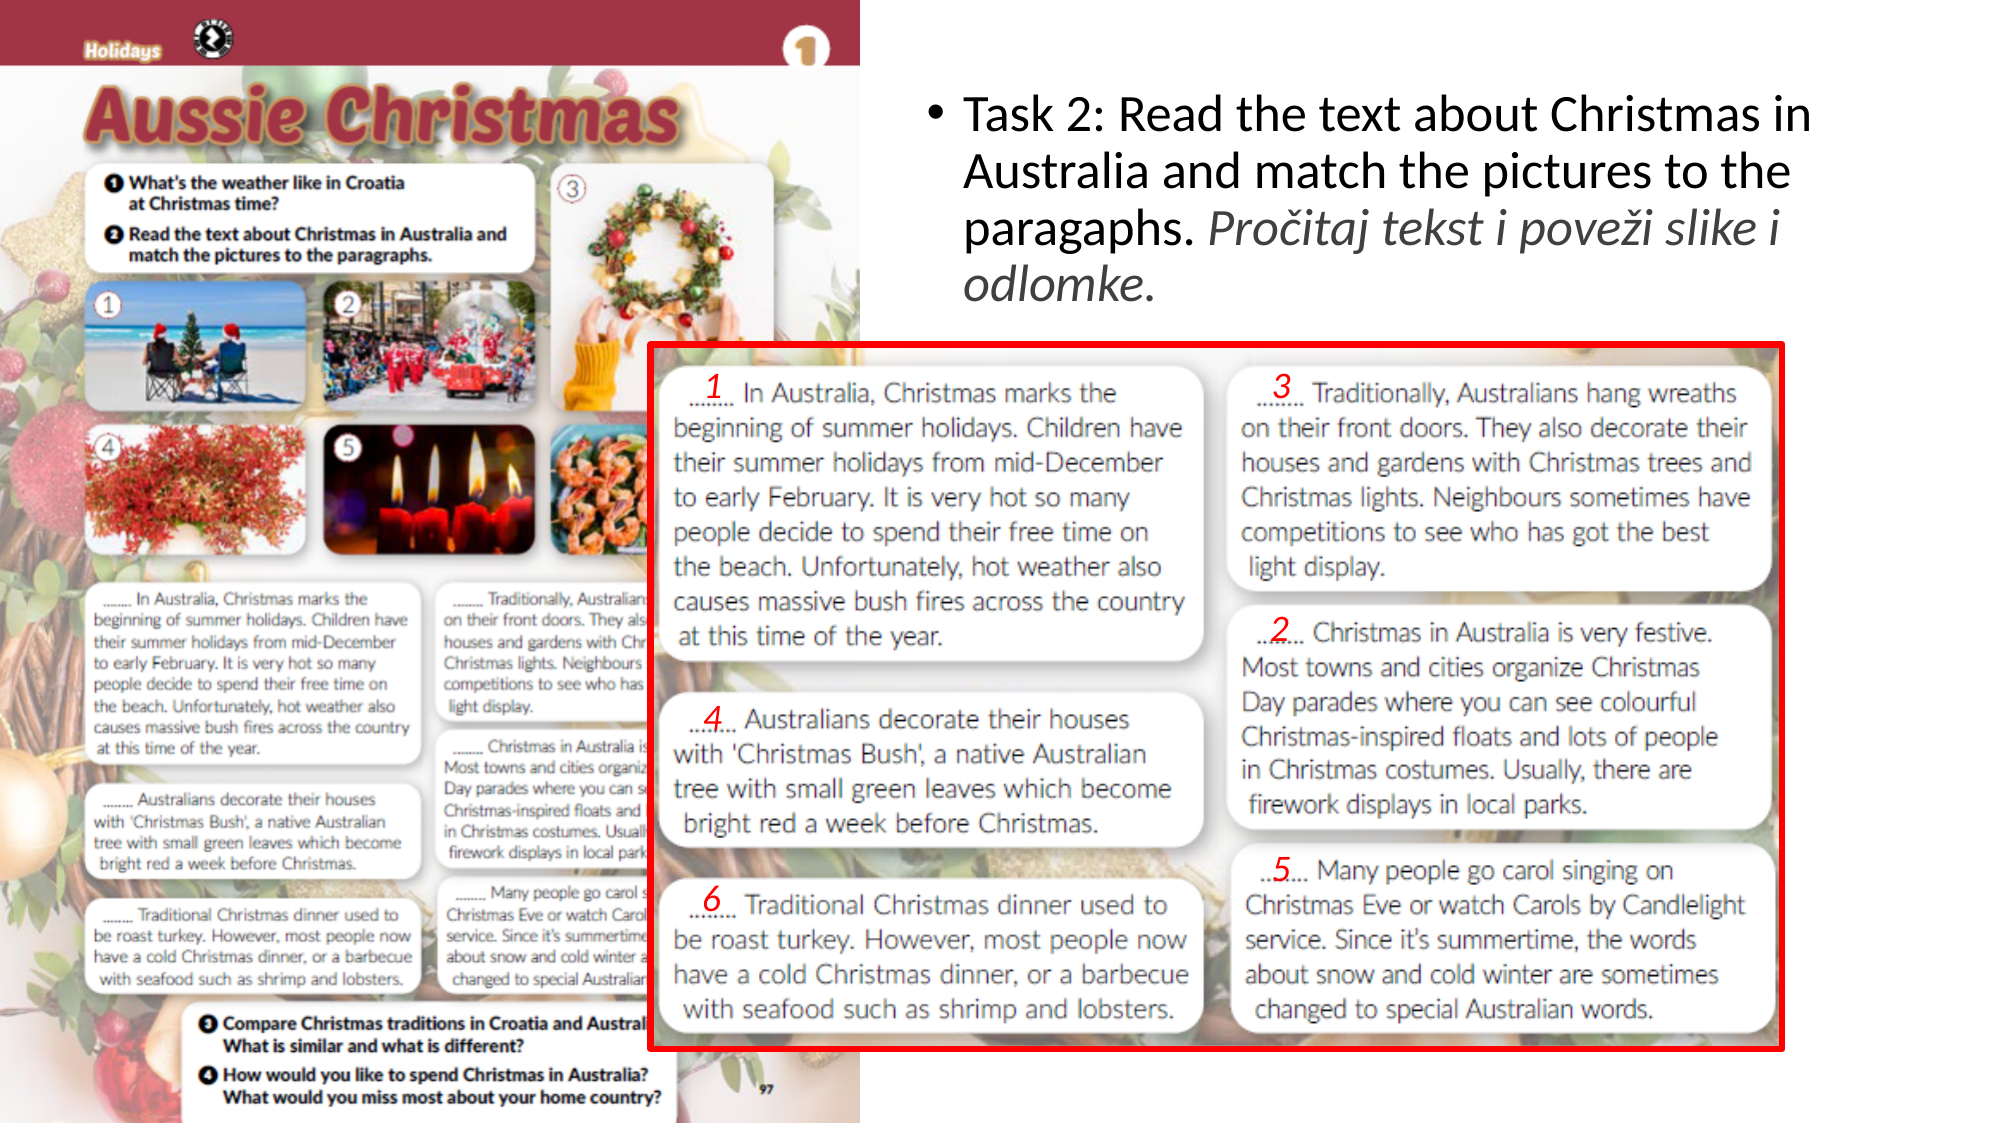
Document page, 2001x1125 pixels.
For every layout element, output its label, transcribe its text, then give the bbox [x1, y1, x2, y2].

list Task 2: Read the text about Christmas in Australia and match the pictures to the paragaphs. Pročitaj tekst i poveži slike i odlomke. [911, 79, 1934, 322]
picture [0, 0, 1780, 1124]
